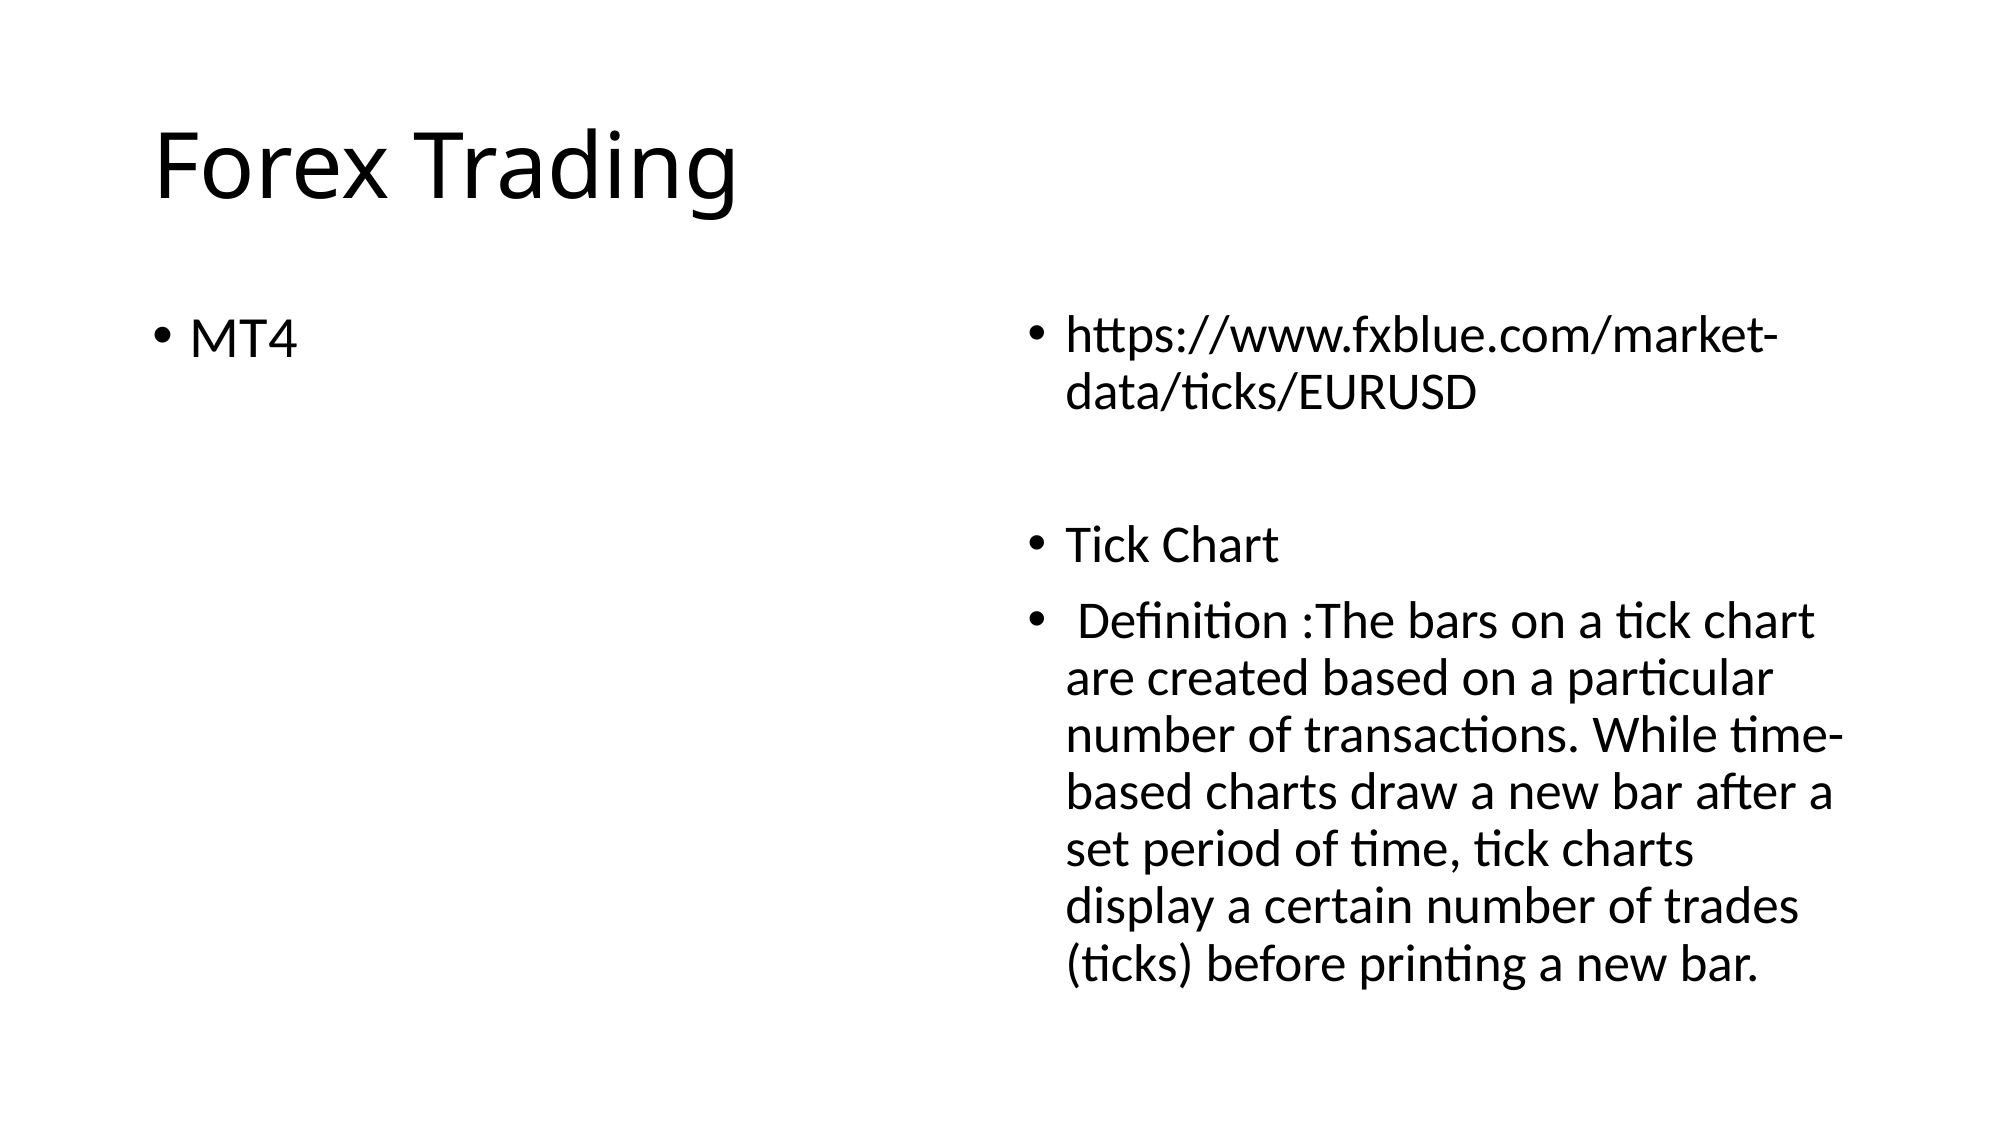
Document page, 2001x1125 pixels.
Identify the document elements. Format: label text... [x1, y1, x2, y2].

list MT4 [137, 299, 988, 1014]
title Forex Trading [137, 59, 1863, 278]
list https://www.fxblue.com/market-data/ticks/EURUSD Tick Chart Definition :The bars on a tick chart are created based on a particular number of transactions. While time-based charts draw a new bar after a set period of time, tick charts display a certain number of trades (ticks) before printing a new bar. [1012, 299, 1863, 1014]
